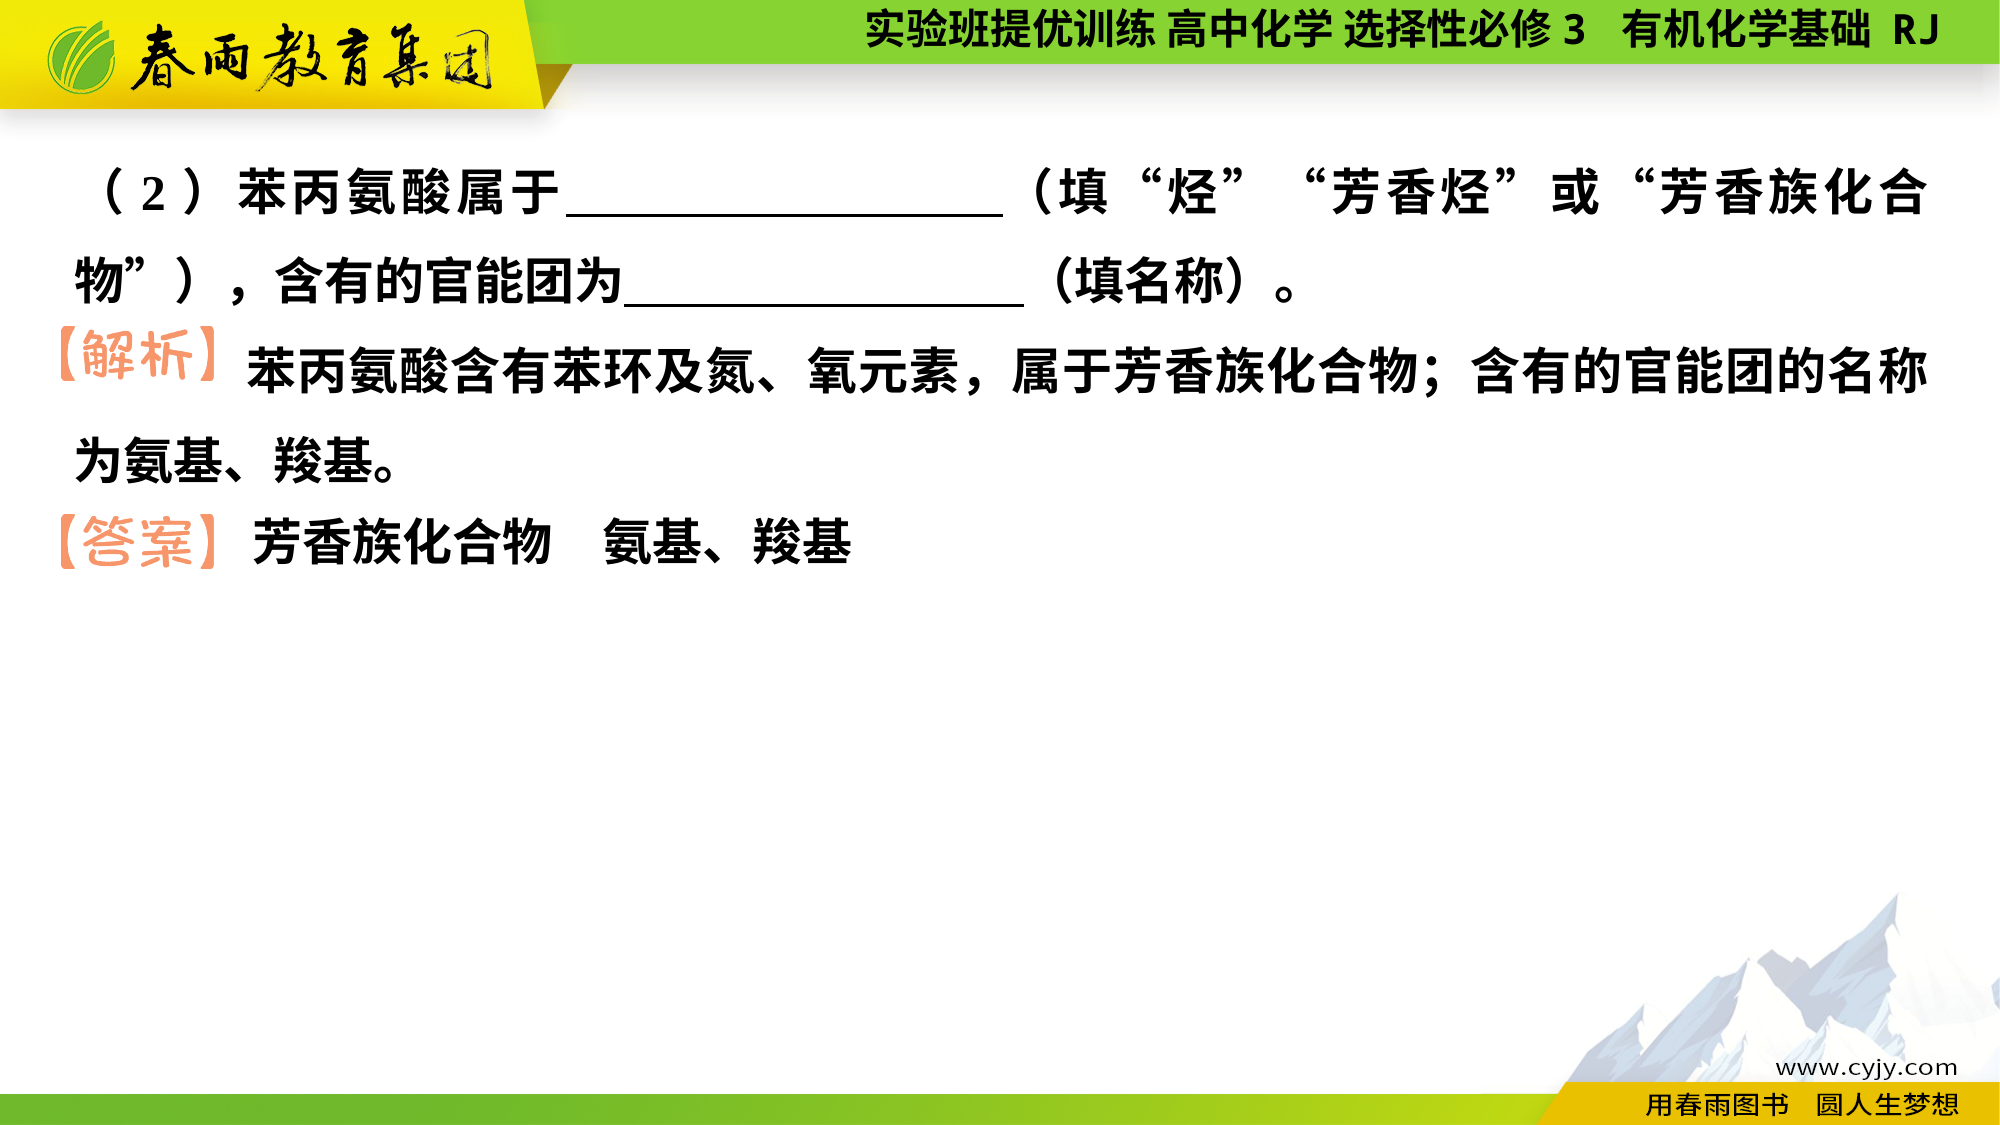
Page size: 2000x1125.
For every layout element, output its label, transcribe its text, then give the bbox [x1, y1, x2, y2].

text_box 苯丙氨酸含有苯环及氮、氧元素，属于芳香族化合物；含有的官能团的名称为氨基、羧基。 [59, 302, 1944, 498]
list （2）苯丙氨酸属于 （填“烃”“芳香烃”或“芳香族化合物”），含有的官能团为 （填名称）。 [59, 122, 1944, 302]
text_box 芳香族化合物 氨基、羧基 [237, 503, 917, 579]
picture [0, 0, 2000, 1125]
